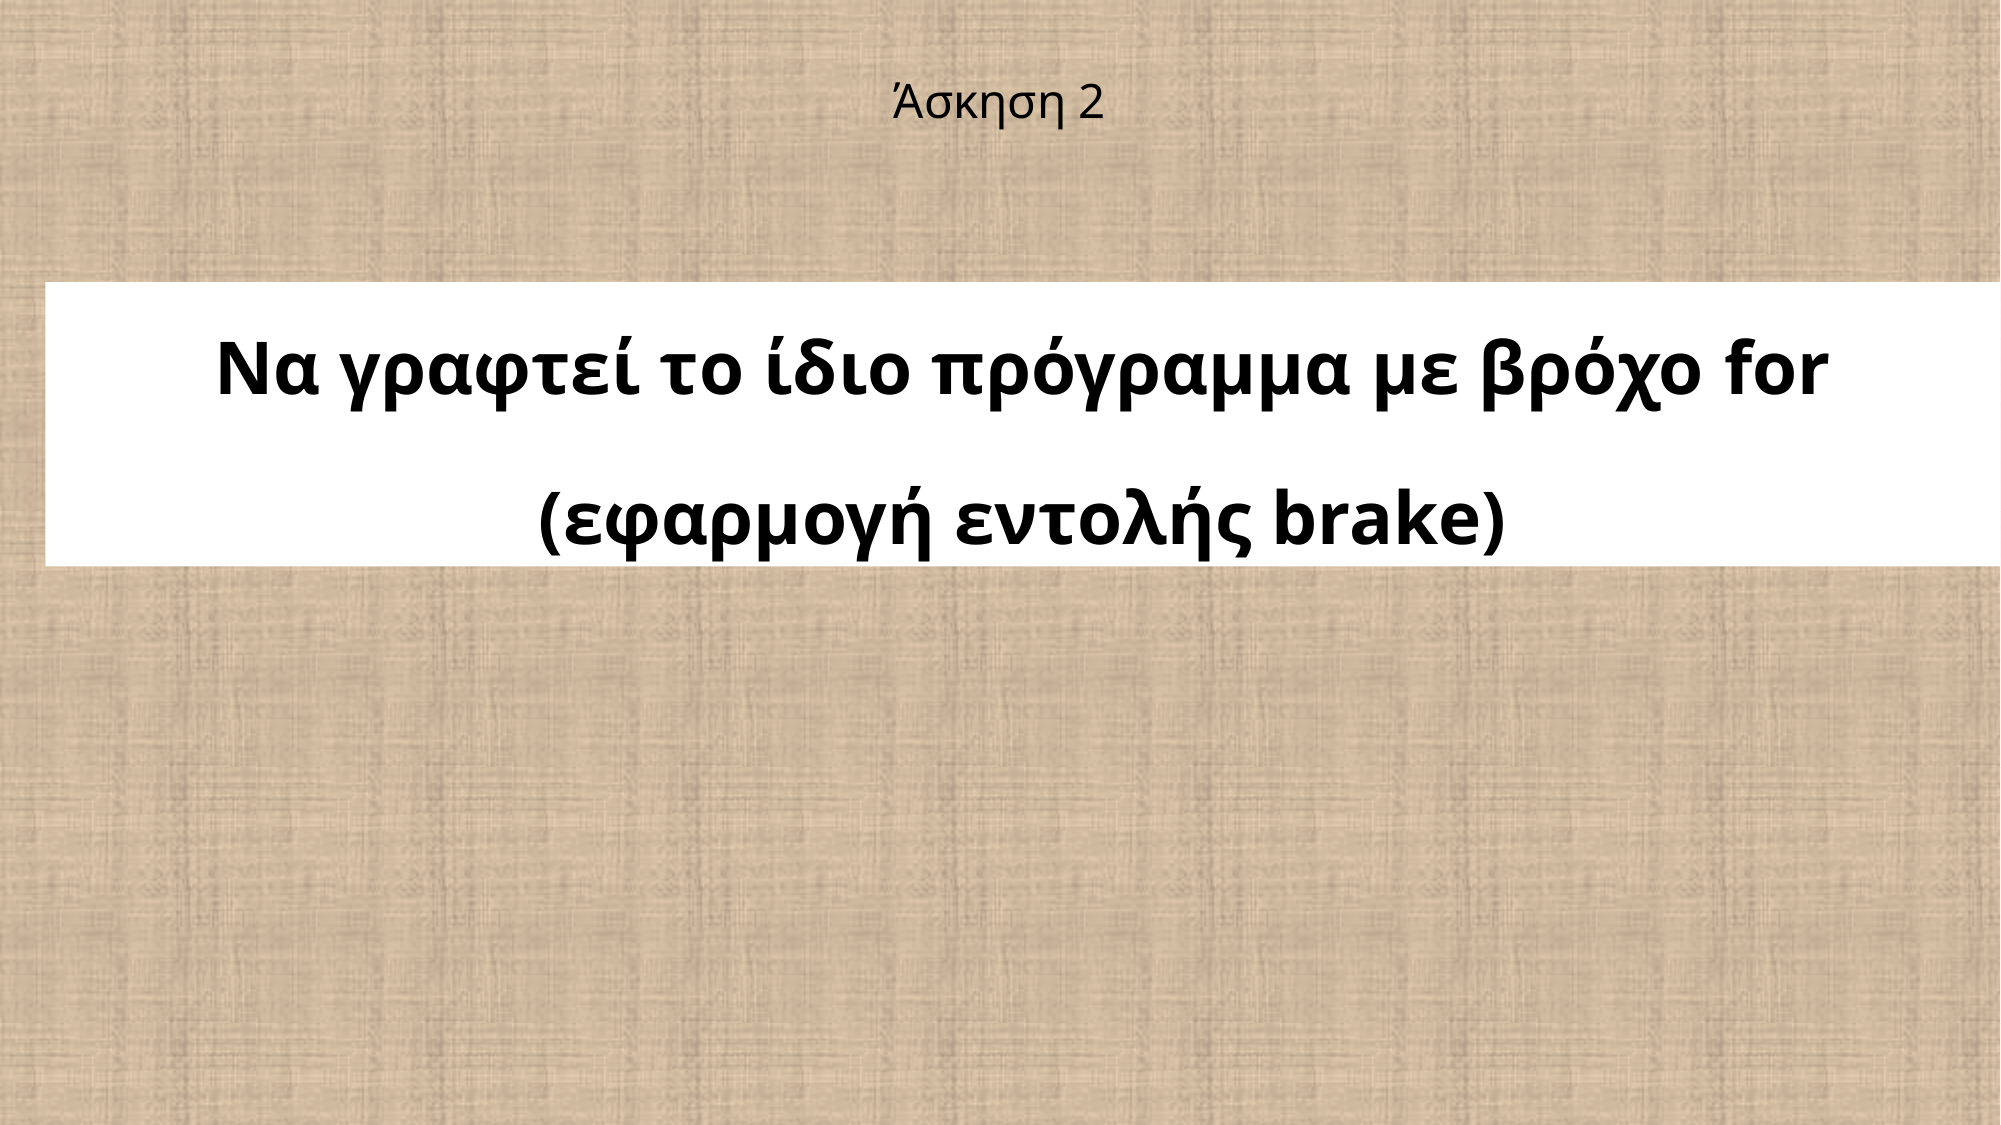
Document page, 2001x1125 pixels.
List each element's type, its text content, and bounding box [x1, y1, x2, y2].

text_box Να γραφτεί το ίδιο πρόγραμμα με βρόχο for (εφαρμογή εντολής brake) [45, 282, 2000, 567]
title Άσκηση 2 [249, 16, 1750, 137]
